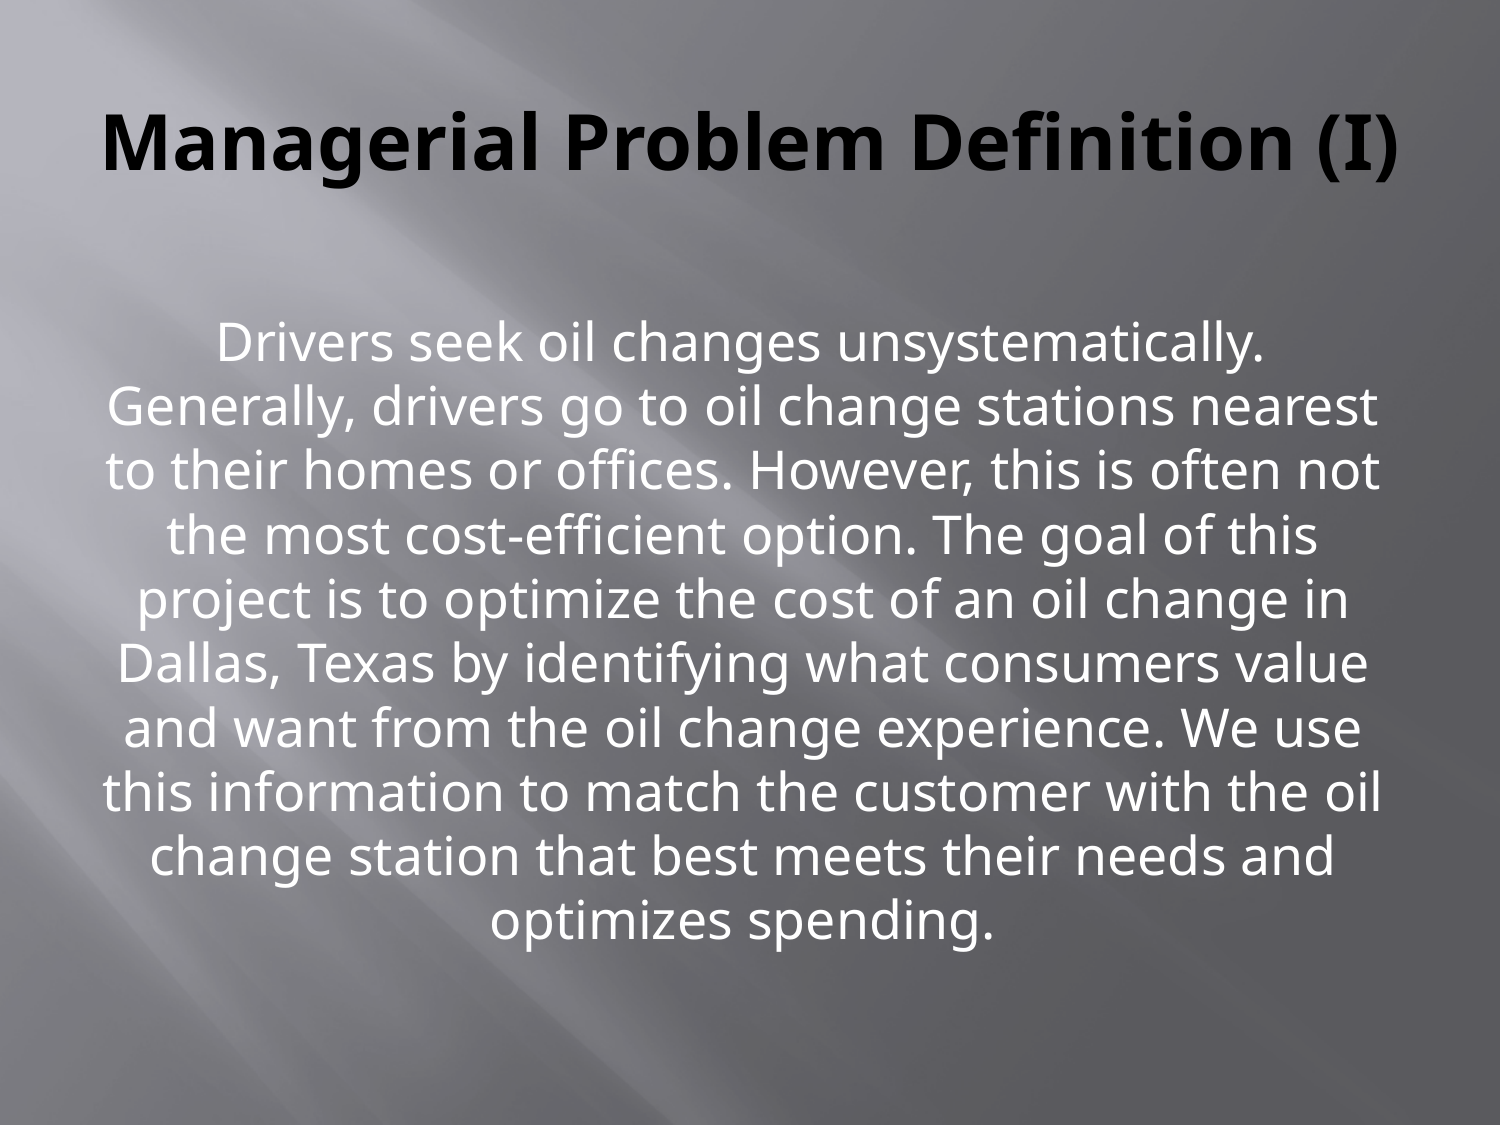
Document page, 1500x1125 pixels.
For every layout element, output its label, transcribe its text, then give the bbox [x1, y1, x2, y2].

list Drivers seek oil changes unsystematically. Generally, drivers go to oil change stations nearest to their homes or offices. However, this is often not the most cost-efficient option. The goal of this project is to optimize the cost of an oil change in Dallas, Texas by identifying what consumers value and want from the oil change experience. We use this information to match the customer with the oil change station that best meets their needs and optimizes spending. [12, 225, 1401, 961]
title Managerial Problem Definition (I) [75, 45, 1425, 233]
